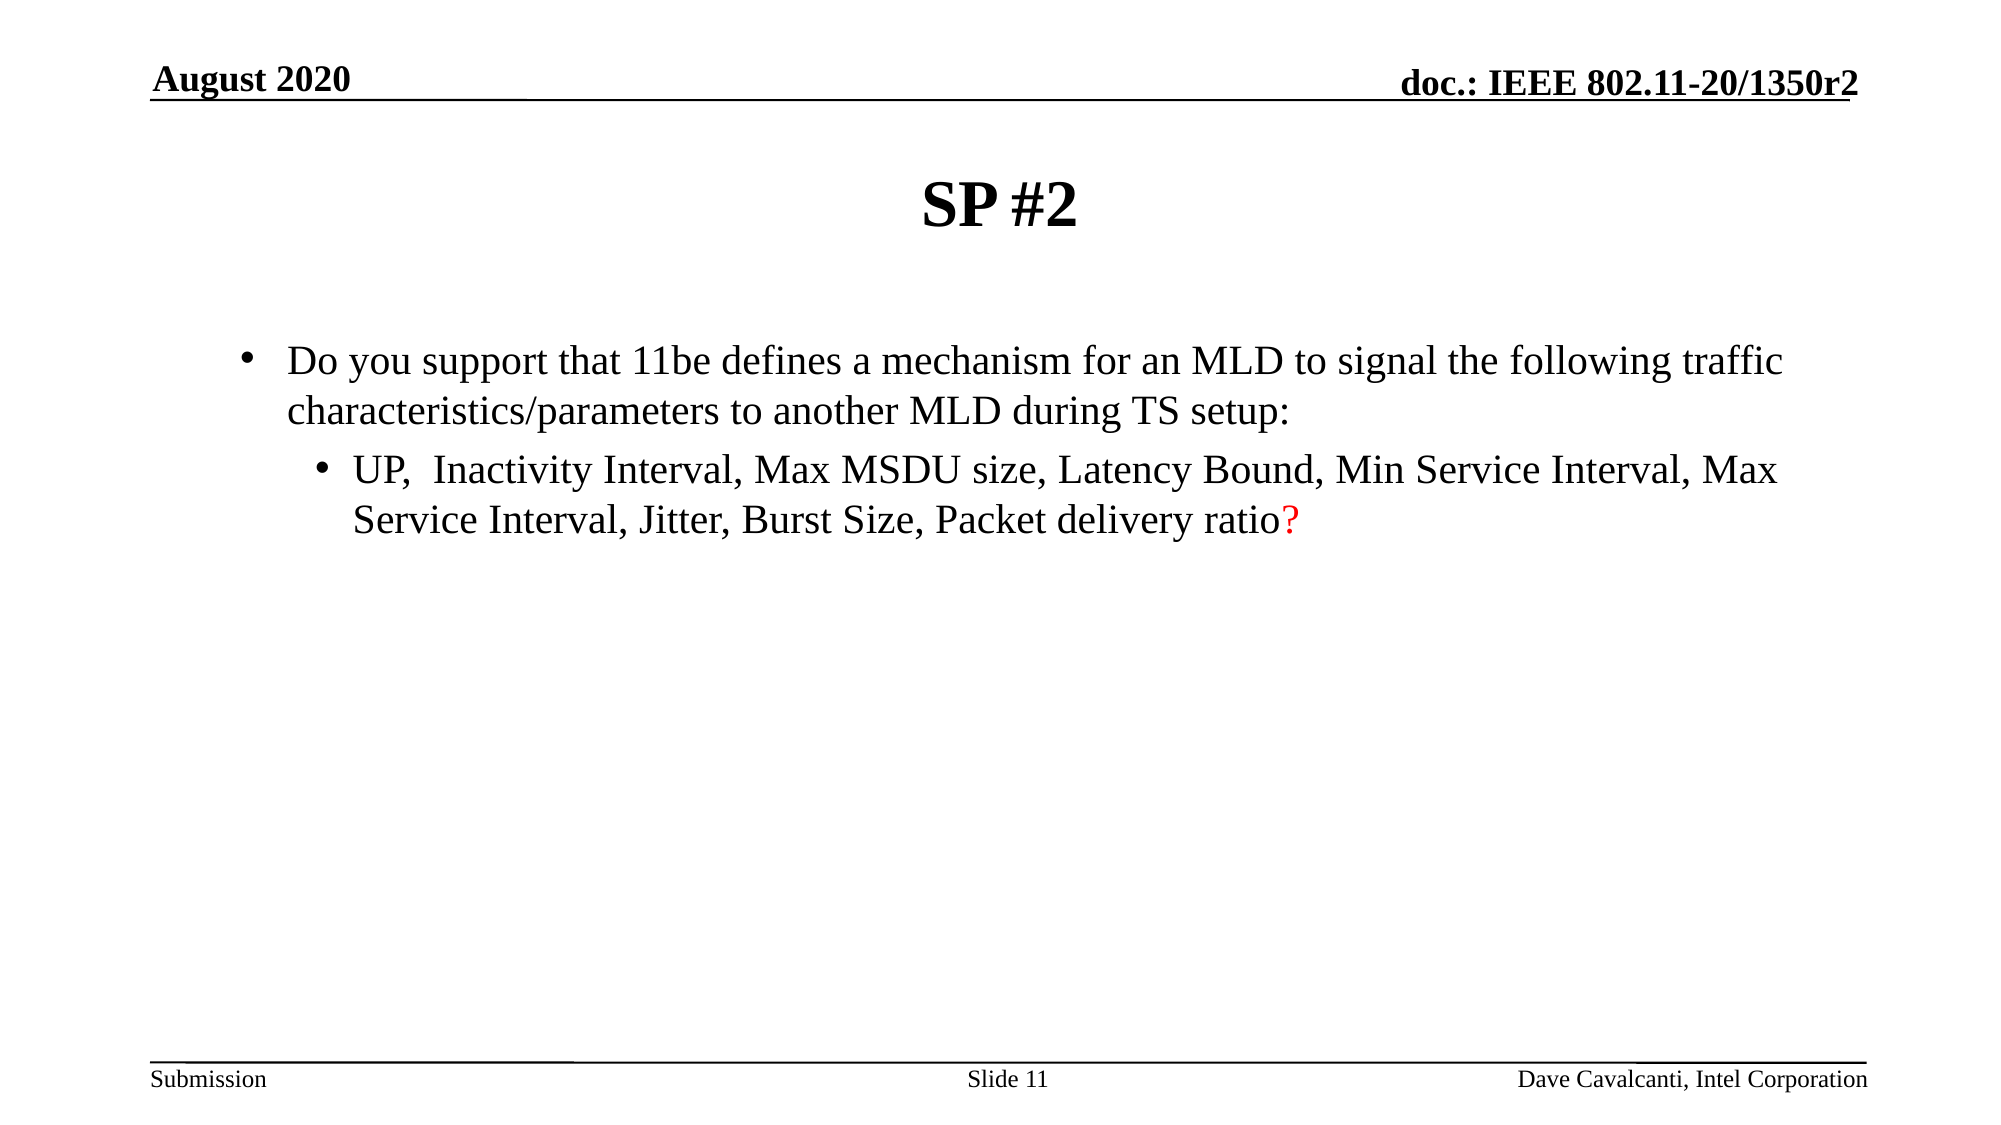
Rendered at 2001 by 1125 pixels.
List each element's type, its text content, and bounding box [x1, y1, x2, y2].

slide_number Slide 11 [950, 1061, 1067, 1123]
footer Dave Cavalcanti, Intel Corporation [1171, 1061, 1869, 1093]
list Do you support that 11be defines a mechanism for an MLD to signal the following traffic characteristics/parameters to another MLD during TS setup: UP, Inactivity Interval, Max MSDU size, Latency Bound, Min Service Interval, Max Service Interval, Jitter, Burst Size, Packet delivery ratio? [149, 324, 1850, 1000]
title SP #2 [149, 112, 1850, 288]
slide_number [152, 54, 563, 100]
